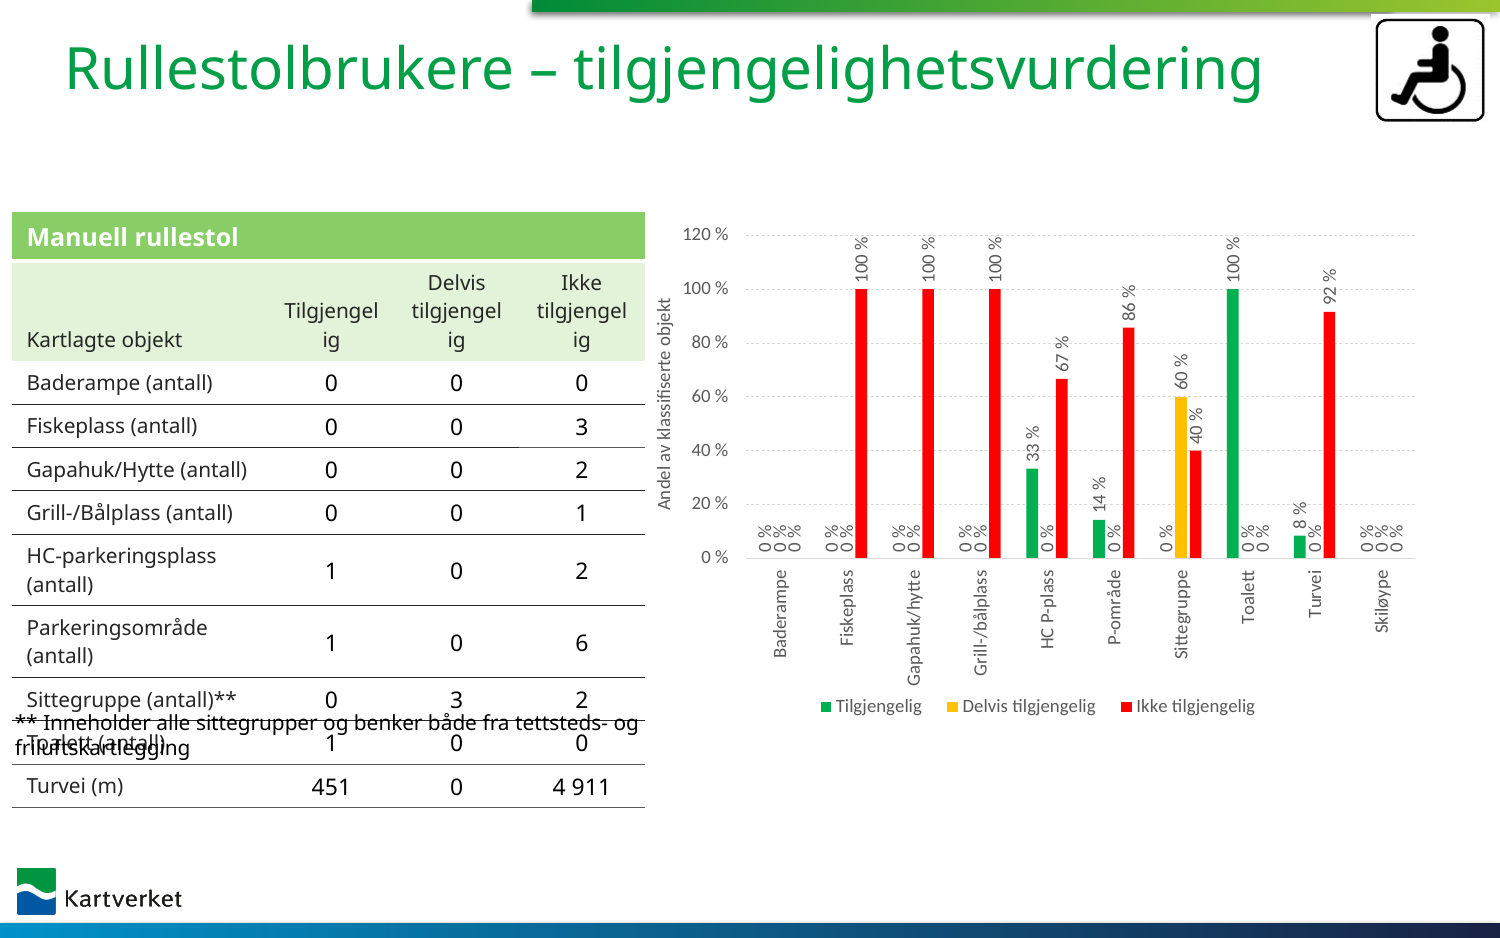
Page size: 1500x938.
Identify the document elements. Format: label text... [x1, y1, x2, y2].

table_cell Kartlagte objekt [12, 263, 269, 361]
table_cell Turvei (m) [12, 768, 269, 807]
table_cell Fiskeplass (antall) [12, 405, 269, 447]
table_cell Parkeringsområde (antall) [12, 606, 269, 677]
table_cell Grill-/Bålplass (antall) [12, 491, 269, 534]
table_cell 0 [394, 768, 519, 807]
table_cell 0 [394, 491, 519, 534]
table_cell 0 [269, 448, 394, 490]
table_cell 451 [269, 768, 394, 807]
table_cell 0 [394, 448, 519, 490]
table_cell Tilgjengelig [269, 263, 394, 361]
table_cell 0 [394, 535, 519, 605]
picture [1371, 13, 1491, 127]
table_cell 0 [269, 361, 394, 404]
table_cell 0 [394, 361, 519, 404]
table_cell 0 [394, 405, 519, 447]
table_cell 6 [519, 606, 638, 677]
text_box ** Inneholder alle sittegrupper og benker både fra tettsteds- og friluftskartlegging [0, 702, 745, 768]
table_cell HC-parkeringsplass (antall) [12, 535, 269, 605]
table_header Manuell rullestol [12, 212, 645, 259]
table_cell 2 [519, 535, 638, 605]
table_cell 1 [269, 606, 394, 677]
table_cell 3 [519, 405, 638, 447]
table_cell Gapahuk/Hytte (antall) [12, 448, 269, 490]
table_cell Sittegruppe (antall)** [12, 678, 269, 702]
table_cell 3 [394, 678, 519, 702]
table_cell 2 [519, 448, 638, 490]
text_box Rullestolbrukere – tilgjengelighetsvurdering [49, 12, 1372, 109]
table_cell 0 [269, 678, 394, 702]
picture [643, 218, 1426, 728]
table_cell 0 [519, 361, 638, 404]
table_cell Baderampe (antall) [12, 361, 269, 404]
table_cell 0 [394, 606, 519, 677]
table_cell 4 911 [519, 768, 645, 807]
table_cell 0 [269, 491, 394, 534]
table_cell Delvis tilgjengelig [394, 263, 519, 361]
table_cell Ikke tilgjengelig [519, 263, 638, 361]
table_cell 2 [519, 678, 638, 702]
table_cell 1 [519, 491, 638, 534]
table_cell 1 [269, 535, 394, 605]
table_cell 0 [269, 405, 394, 447]
